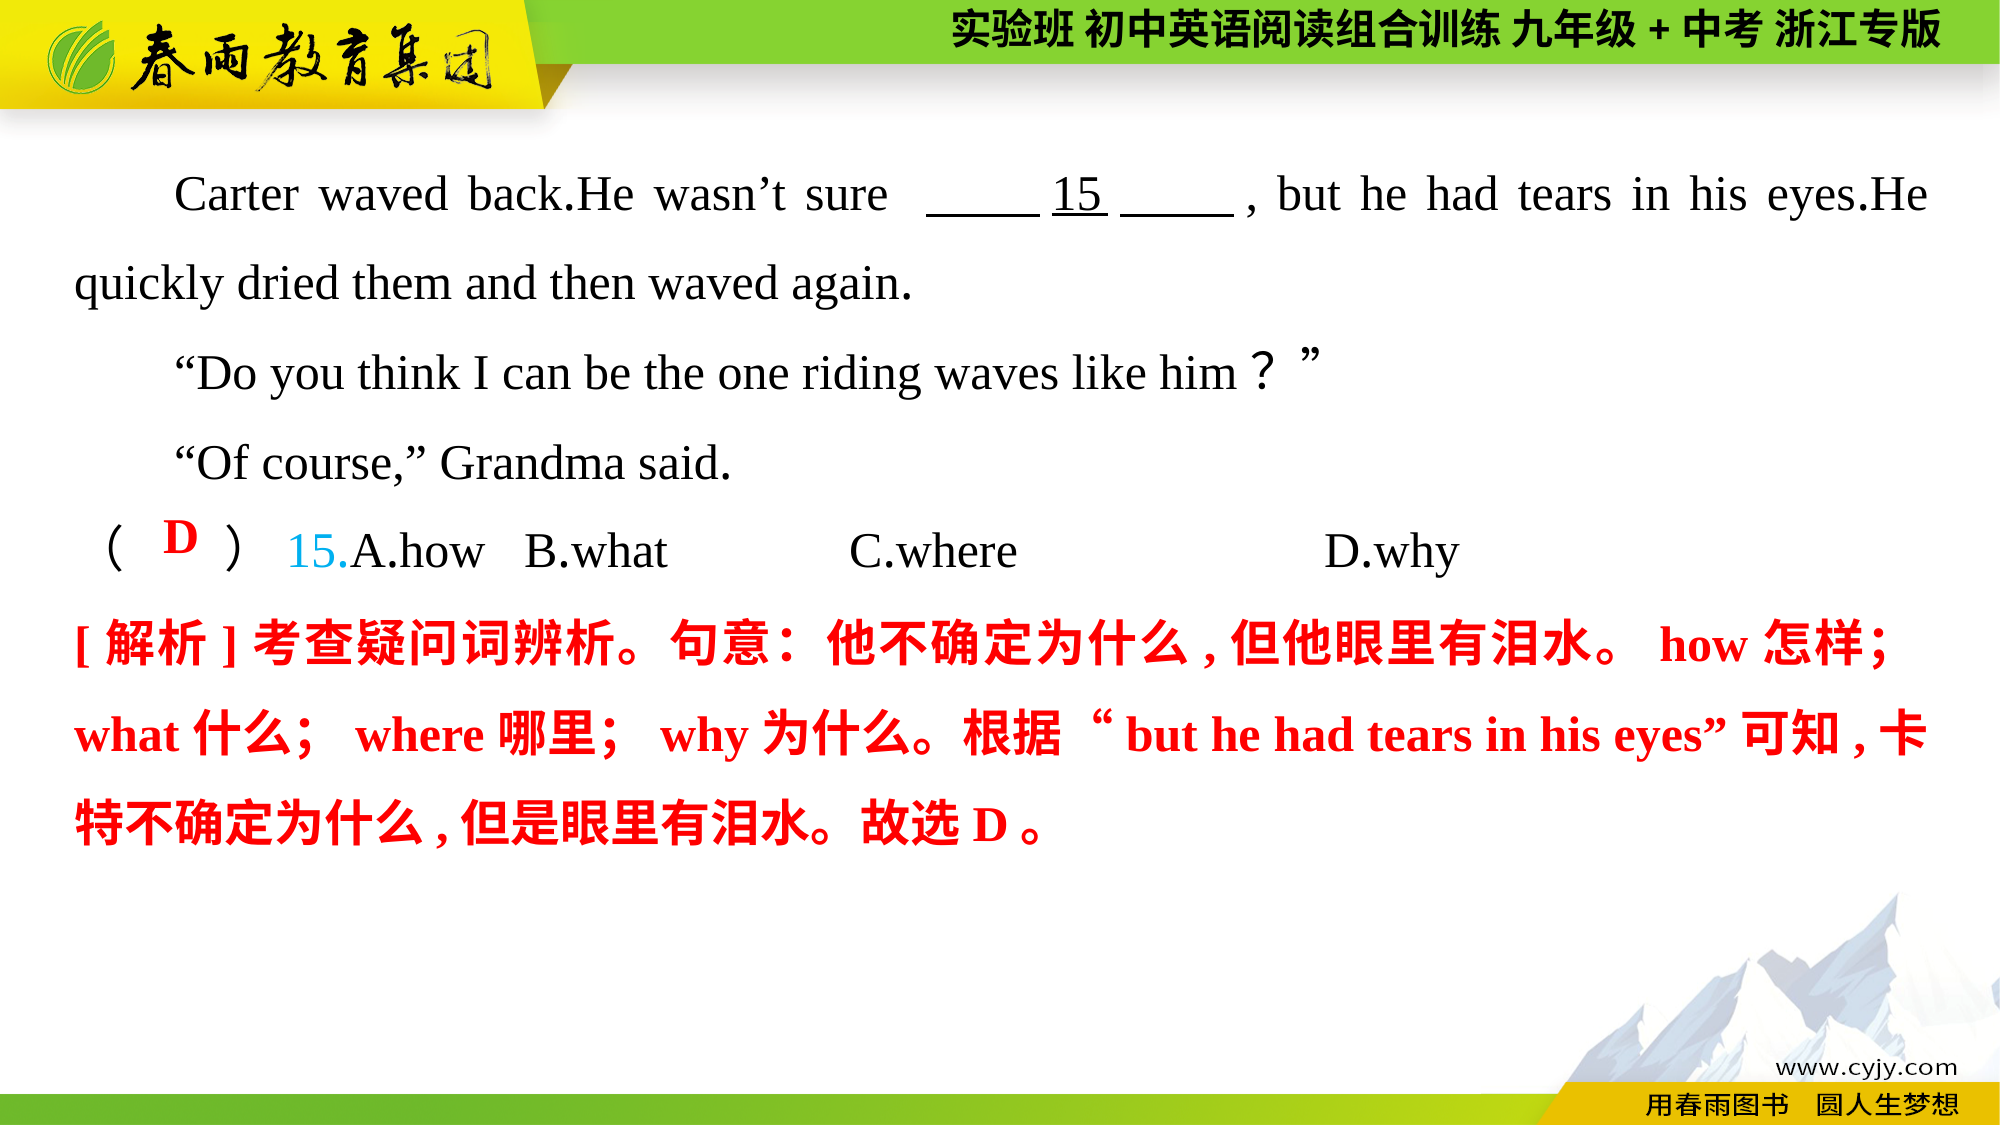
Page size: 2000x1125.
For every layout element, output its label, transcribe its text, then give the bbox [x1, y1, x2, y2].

list Carter waved back.He wasn’t sure 15 , but he had tears in his eyes.He quickly dried them and then waved again. “Do you think I can be the one riding waves like him？” “Of course,” Grandma said. [59, 122, 1944, 479]
text_box D [148, 495, 215, 571]
text_box （ ）15.A.how B.what C.where D.why [59, 479, 1944, 574]
text_box [解析]考查疑问词辨析。句意：他不确定为什么,但他眼里有泪水。how怎样；what什么；where哪里；why为什么。根据“but he had tears in his eyes”可知,卡特不确定为什么,但是眼里有泪水。故选D。 [59, 574, 1944, 860]
picture [0, 0, 2000, 1125]
